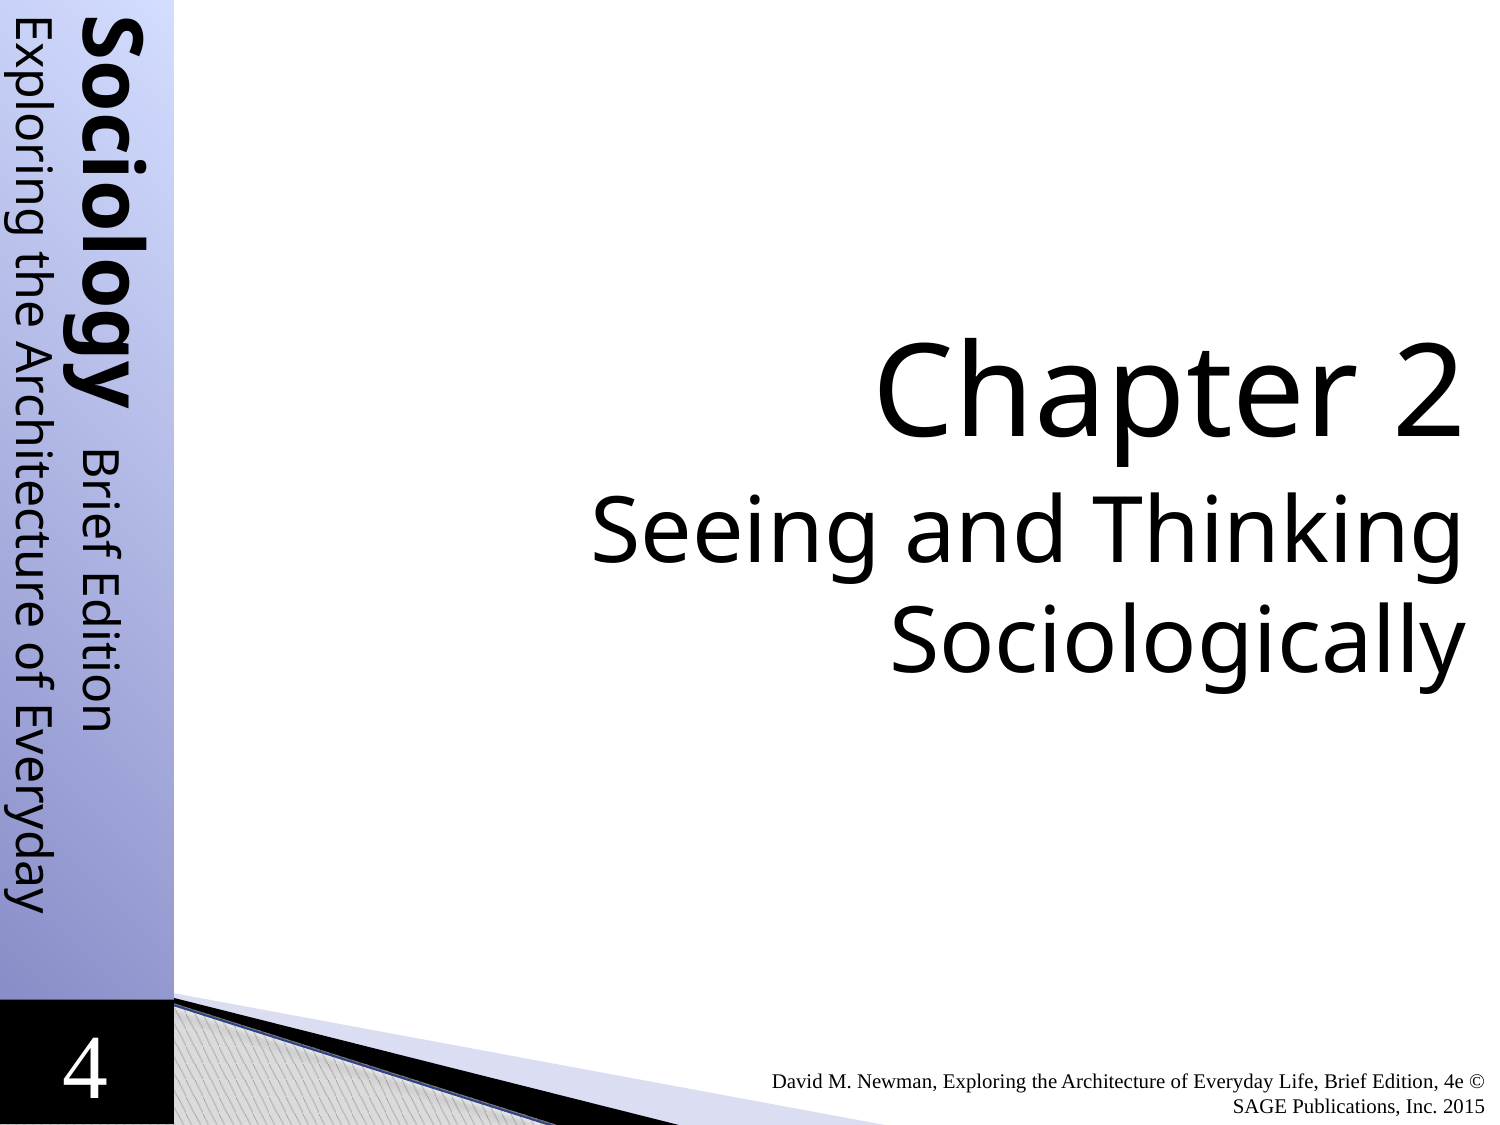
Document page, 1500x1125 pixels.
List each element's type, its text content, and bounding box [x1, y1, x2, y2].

text_box Chapter 2 Seeing and Thinking Sociologically [174, 299, 1475, 638]
footer David M. Newman, Exploring the Architecture of Everyday Life, Brief Edition, 4e © SAGE Publications, Inc. 2015 [737, 1065, 1500, 1125]
picture [174, 1003, 558, 1125]
